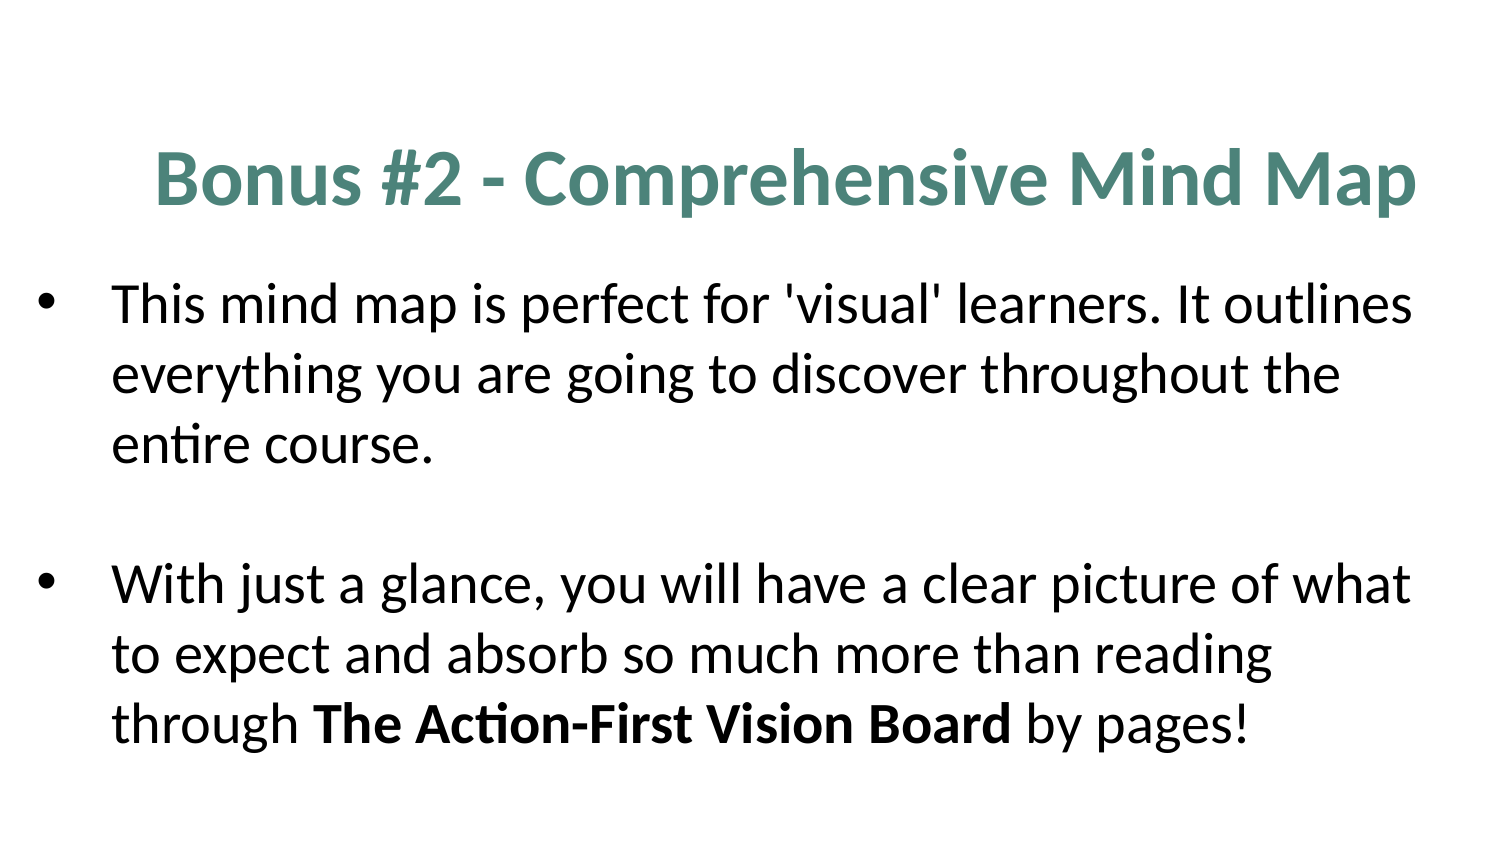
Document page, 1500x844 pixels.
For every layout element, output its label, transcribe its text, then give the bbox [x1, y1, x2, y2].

text_box This mind map is perfect for 'visual' learners. It outlines everything you are going to discover throughout the entire course. With just a glance, you will have a clear picture of what to expect and absorb so much more than reading through The Action-First Vision Board by pages! [21, 128, 1434, 763]
